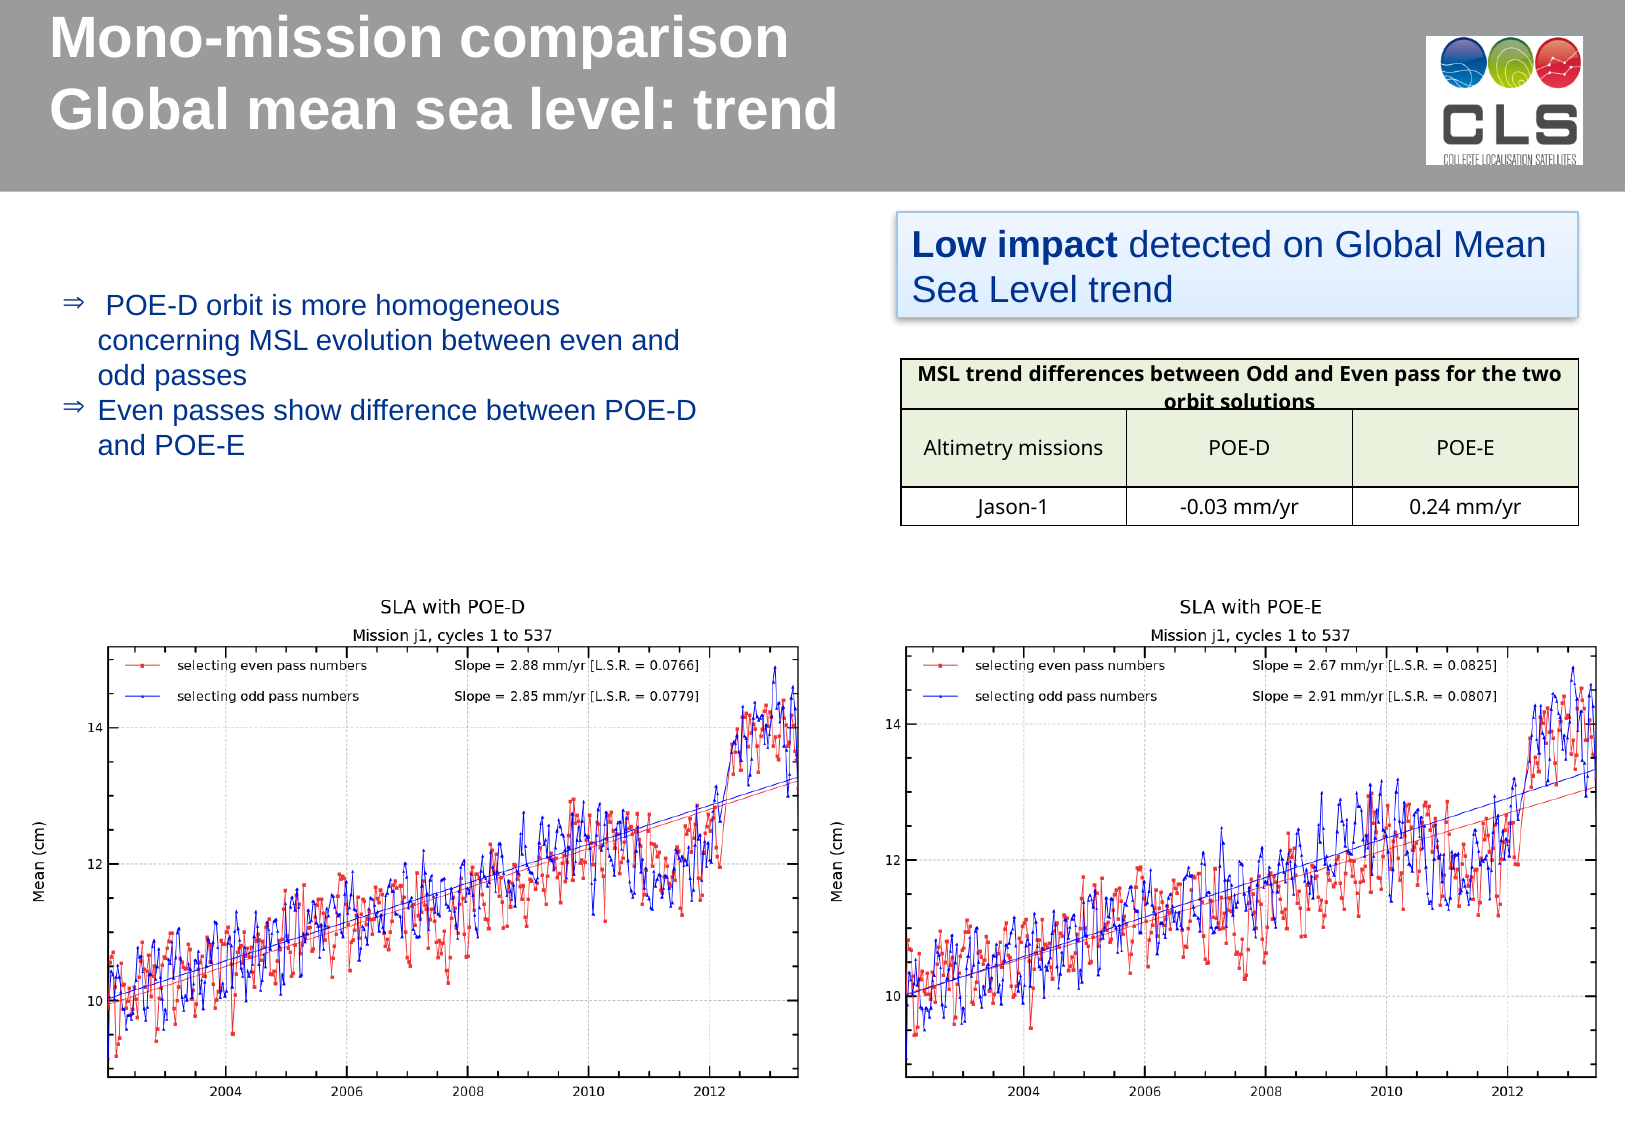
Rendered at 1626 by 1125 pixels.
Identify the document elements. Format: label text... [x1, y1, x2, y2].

picture [1426, 36, 1583, 165]
picture [0, 575, 1625, 1125]
text_box Mono-mission comparison Global mean sea level: trend [34, 3, 1454, 134]
table_cell POE-E [1353, 410, 1578, 486]
table_cell -0.03 mm/yr [1127, 488, 1352, 525]
table_cell Jason-1 [902, 488, 1126, 525]
table_header MSL trend differences between Odd and Even pass for the two orbit solutions [902, 360, 1578, 408]
table_cell 0.24 mm/yr [1353, 488, 1578, 525]
table_cell POE-D [1127, 410, 1352, 486]
table_cell Altimetry missions [902, 410, 1126, 486]
text_box Low impact detected on Global Mean Sea Level trend [896, 211, 1579, 318]
text_box POE-D orbit is more homogeneous concerning MSL evolution between even and odd passes Even passes show difference between POE-D and POE-E [47, 279, 727, 469]
